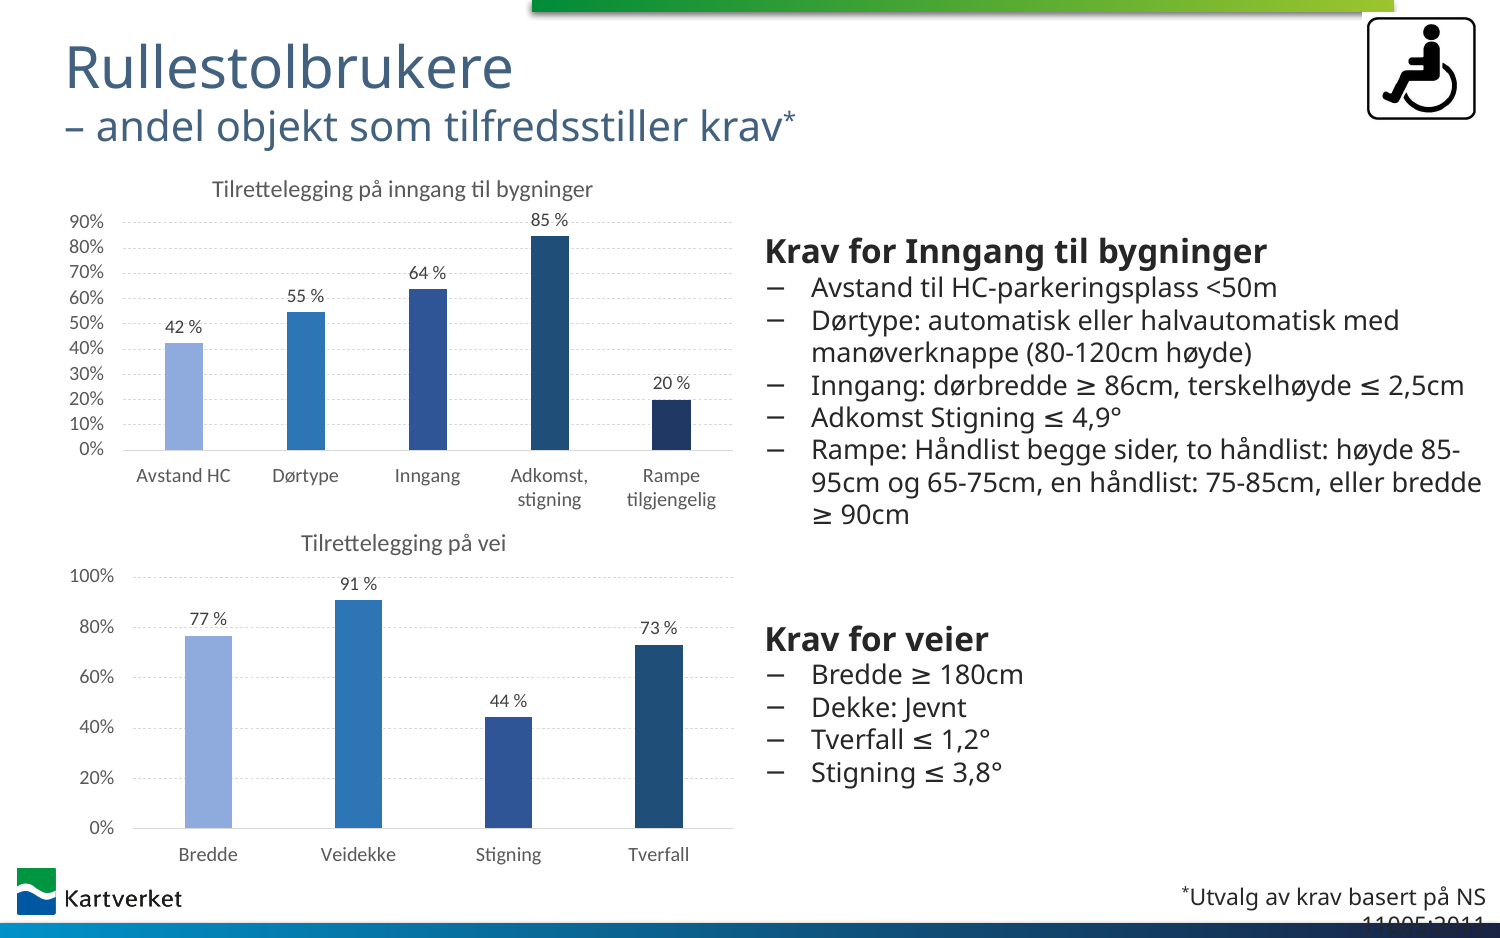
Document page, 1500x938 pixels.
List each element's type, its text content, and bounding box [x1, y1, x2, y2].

text_box Krav for veier Bredde ≥ 180cm Dekke: Jevnt Tverfall ≤ 1,2° Stigning ≤ 3,8° [749, 610, 1500, 795]
picture [62, 166, 744, 519]
text_box Rullestolbrukere – andel objekt som tilfredsstiller krav* [49, 25, 1431, 158]
picture [62, 520, 746, 874]
text_box Krav for Inngang til bygninger Avstand til HC-parkeringsplass <50m Dørtype: automatisk eller halvautomatisk med manøverknappe (80-120cm høyde) Inngang: dørbredde ≥ 86cm, terskelhøyde ≤ 2,5cm Adkomst Stigning ≤ 4,9° Rampe: Håndlist begge sider, to håndlist: høyde 85-95cm og 65-75cm, en håndlist: 75-85cm, eller bredde ≥ 90cm [749, 223, 1500, 538]
text_box *Utvalg av krav basert på NS 11005:2011 [1068, 873, 1500, 938]
picture [1362, 12, 1481, 126]
